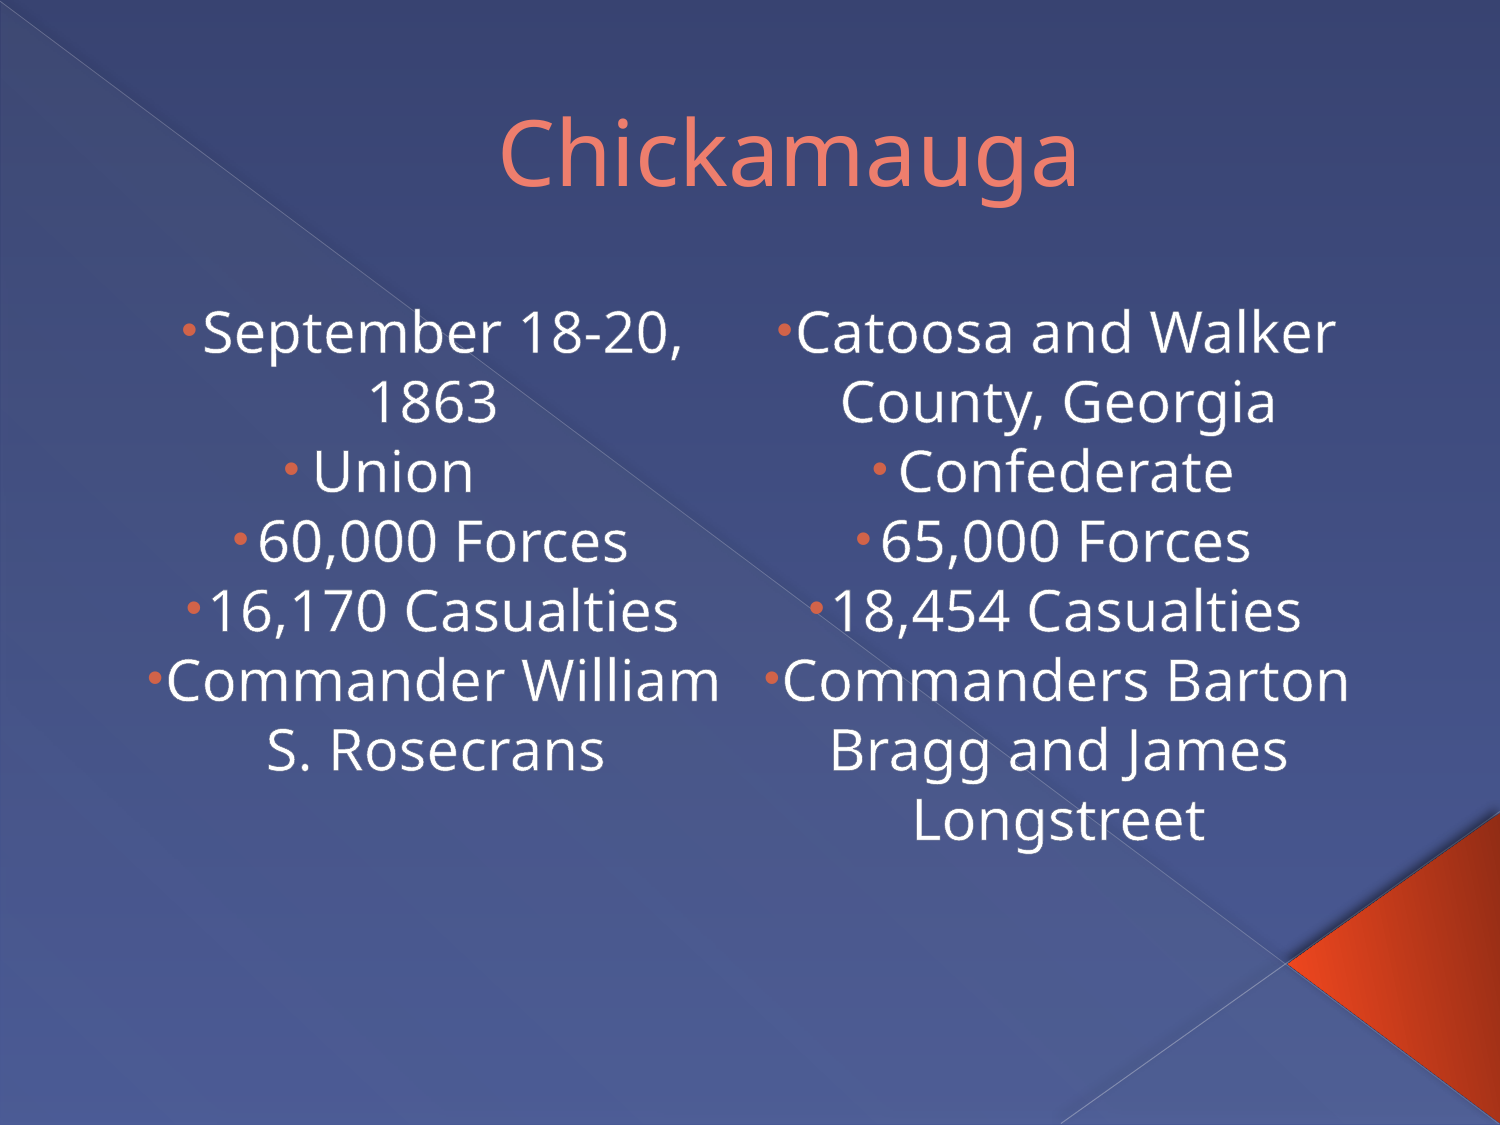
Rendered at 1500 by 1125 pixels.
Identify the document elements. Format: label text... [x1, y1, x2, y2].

title Chickamauga [112, 50, 1388, 213]
subtitle September 18-20, 1863 Union 60,000 Forces 16,170 Casualties Commander William S. Rosecrans Catoosa and Walker County, Georgia Confederate 65,000 Forces 18,454 Casualties Commanders Barton Bragg and James Longstreet [112, 287, 1388, 1000]
